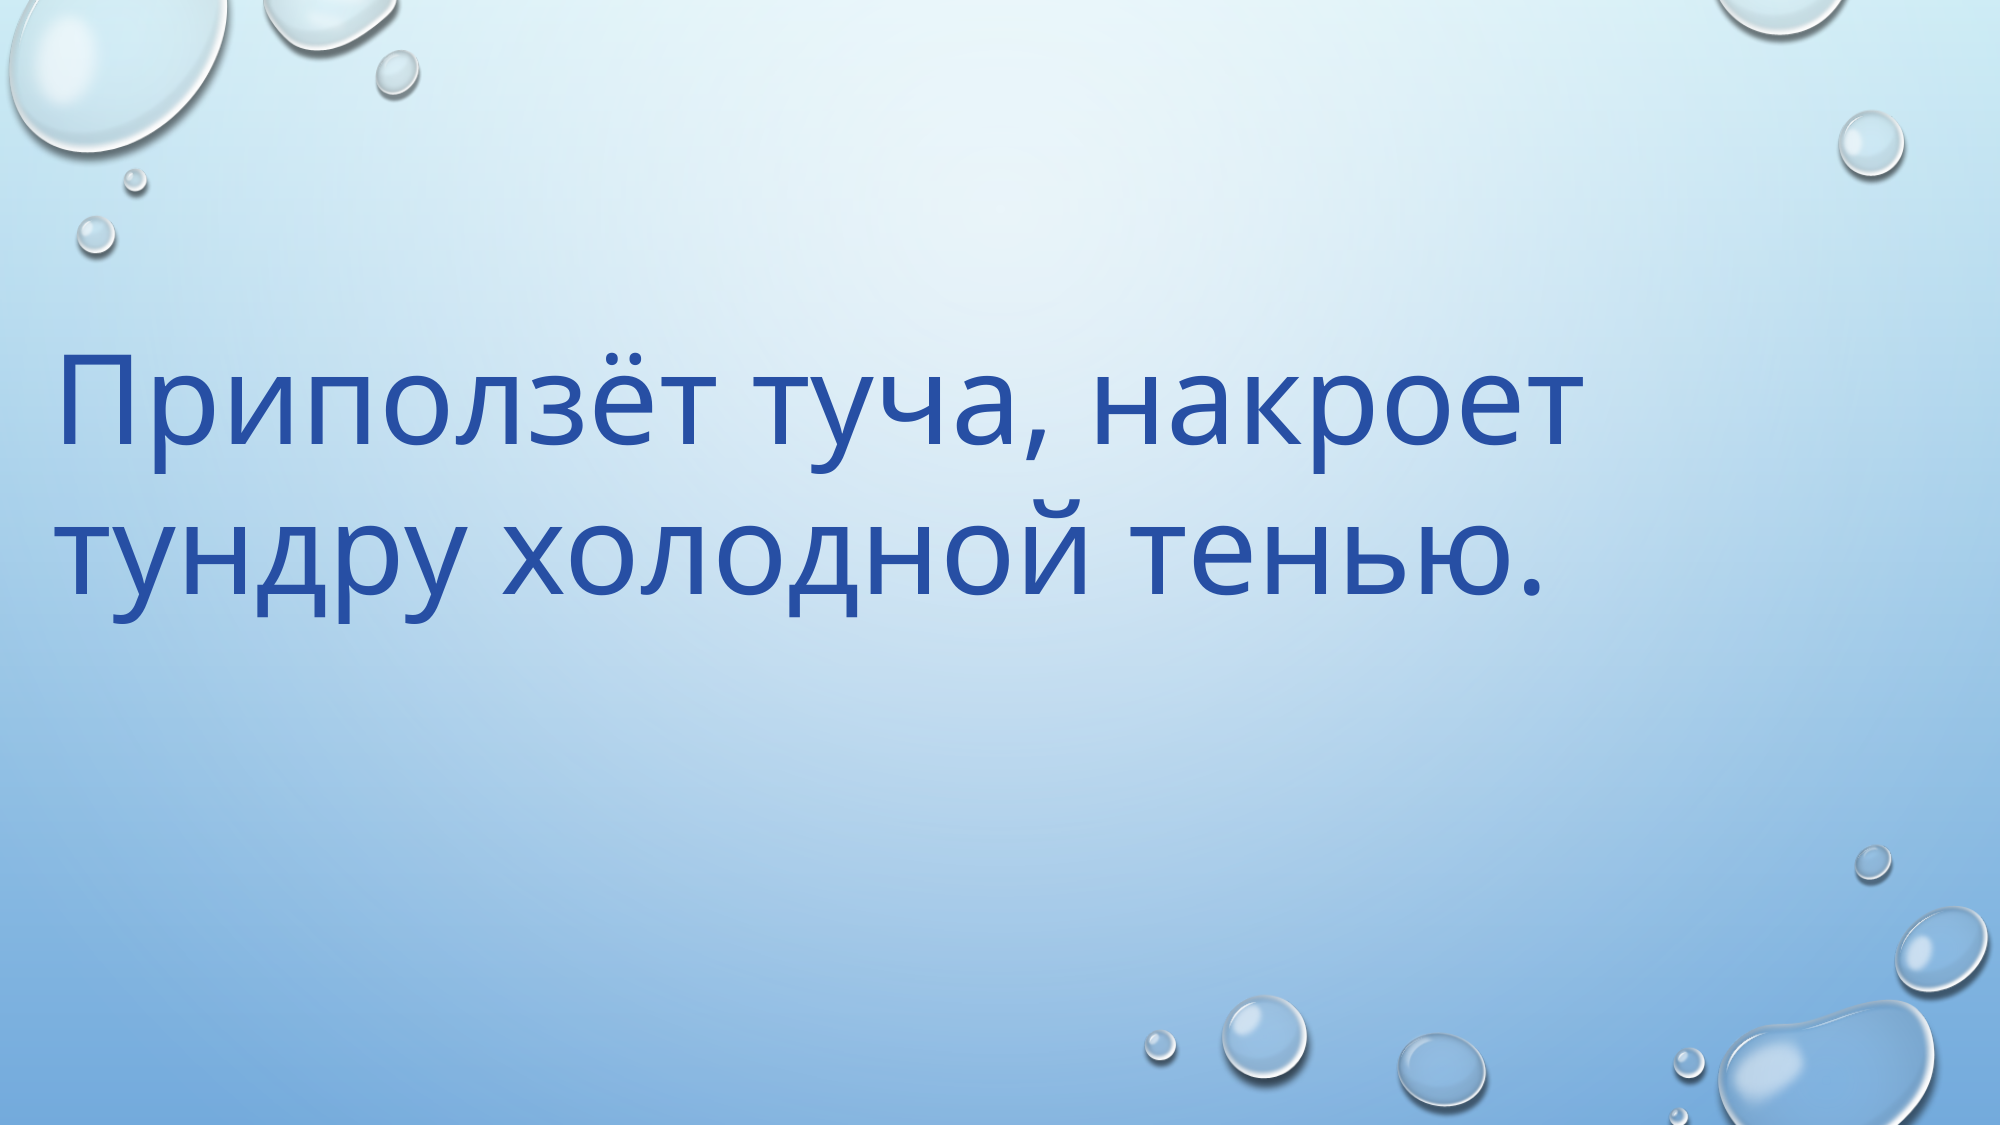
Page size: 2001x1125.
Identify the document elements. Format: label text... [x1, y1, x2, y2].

picture [0, 0, 2000, 1125]
text_box Приползёт туча, накроет тундру холодной тенью. [37, 312, 1983, 627]
